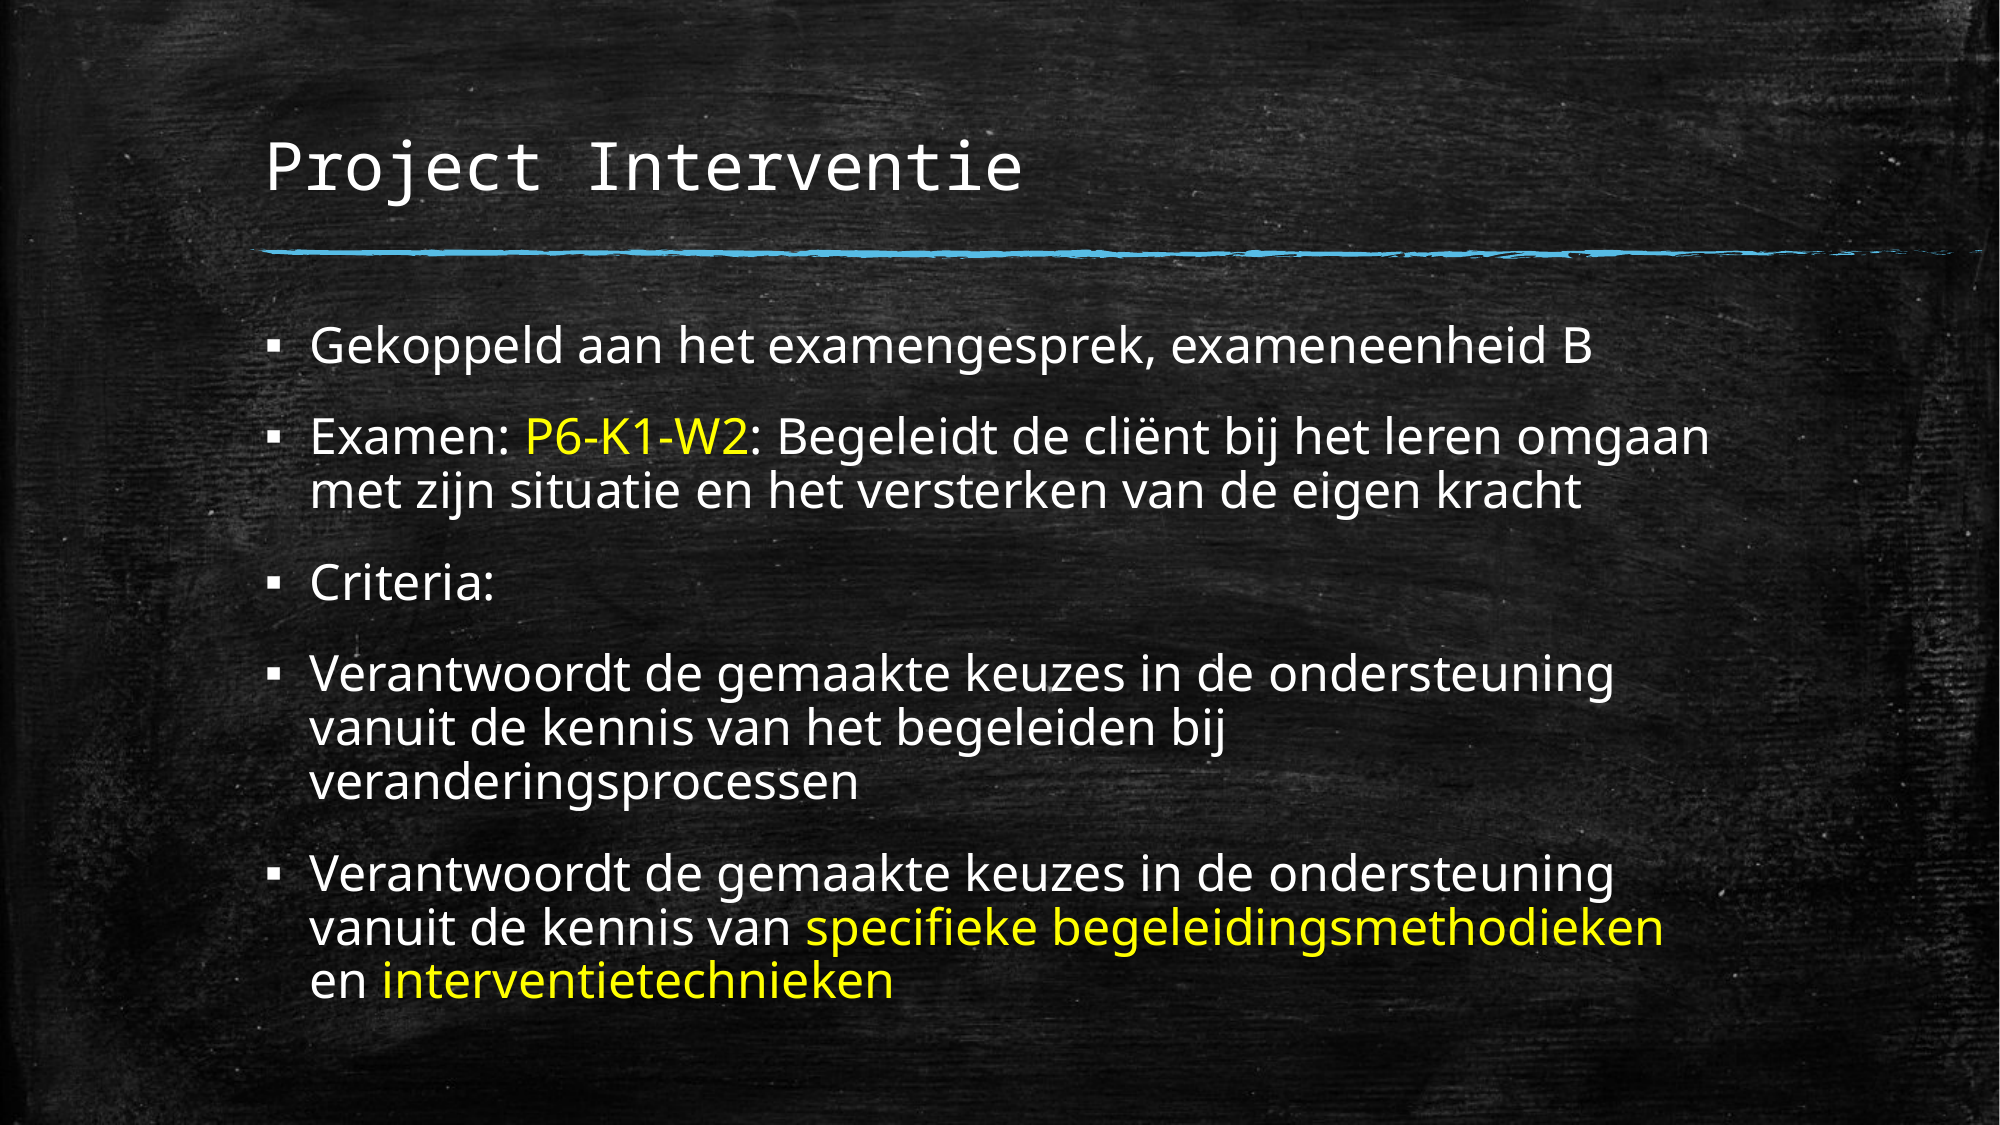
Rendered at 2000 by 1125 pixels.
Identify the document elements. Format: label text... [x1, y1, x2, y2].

title Project Interventie [249, 45, 1750, 213]
list Gekoppeld aan het examengesprek, exameneenheid B Examen: P6-K1-W2: Begeleidt de cliënt bij het leren omgaan met zijn situatie en het versterken van de eigen kracht Criteria: Verantwoordt de gemaakte keuzes in de ondersteuning vanuit de kennis van het begeleiden bij veranderingsprocessen Verantwoordt de gemaakte keuzes in de ondersteuning vanuit de kennis van specifieke begeleidingsmethodieken en interventietechnieken [249, 312, 1750, 1013]
